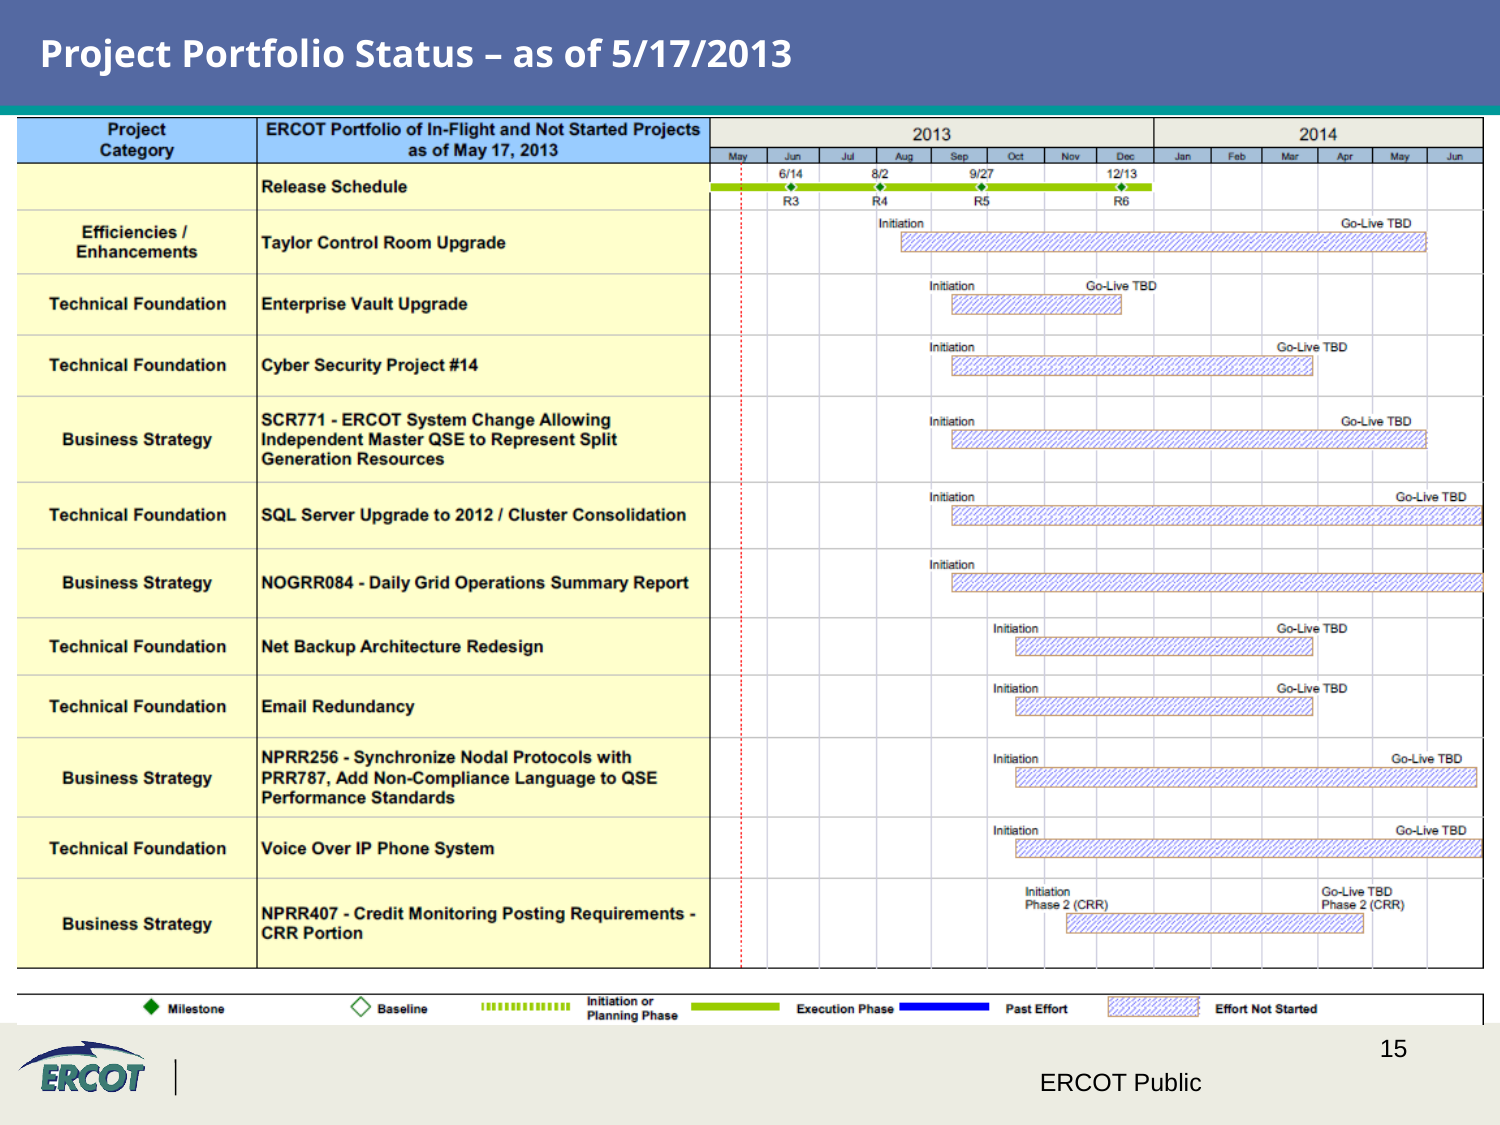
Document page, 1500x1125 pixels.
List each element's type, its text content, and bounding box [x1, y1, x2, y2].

text_box [24, 22, 1450, 85]
picture [16, 117, 1485, 1026]
footer ERCOT Public [1025, 1059, 1438, 1125]
picture [10, 1031, 151, 1111]
text_box Project Portfolio Status – as of 5/17/2013 [24, 30, 1163, 106]
